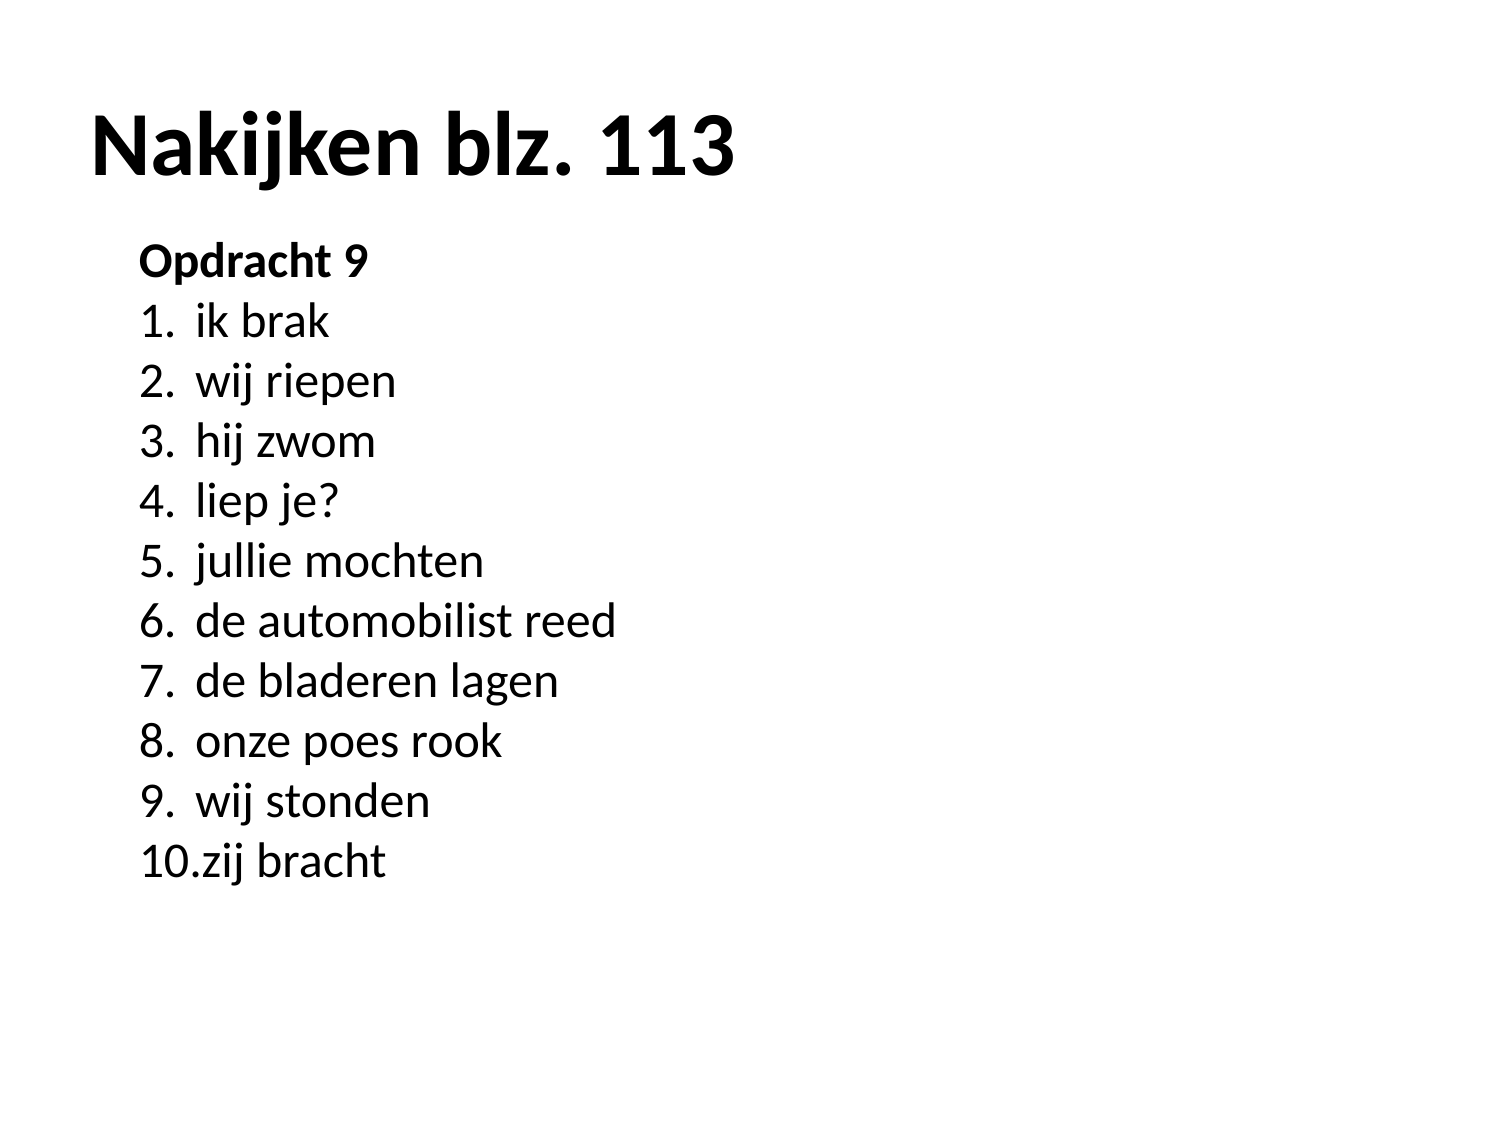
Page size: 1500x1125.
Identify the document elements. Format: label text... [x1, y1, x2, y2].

title Nakijken blz. 113 [75, 45, 1425, 233]
text_box Opdracht 9 ik brak wij riepen hij zwom liep je? jullie mochten de automobilist reed de bladeren lagen onze poes rook wij stonden zij bracht [123, 219, 874, 895]
